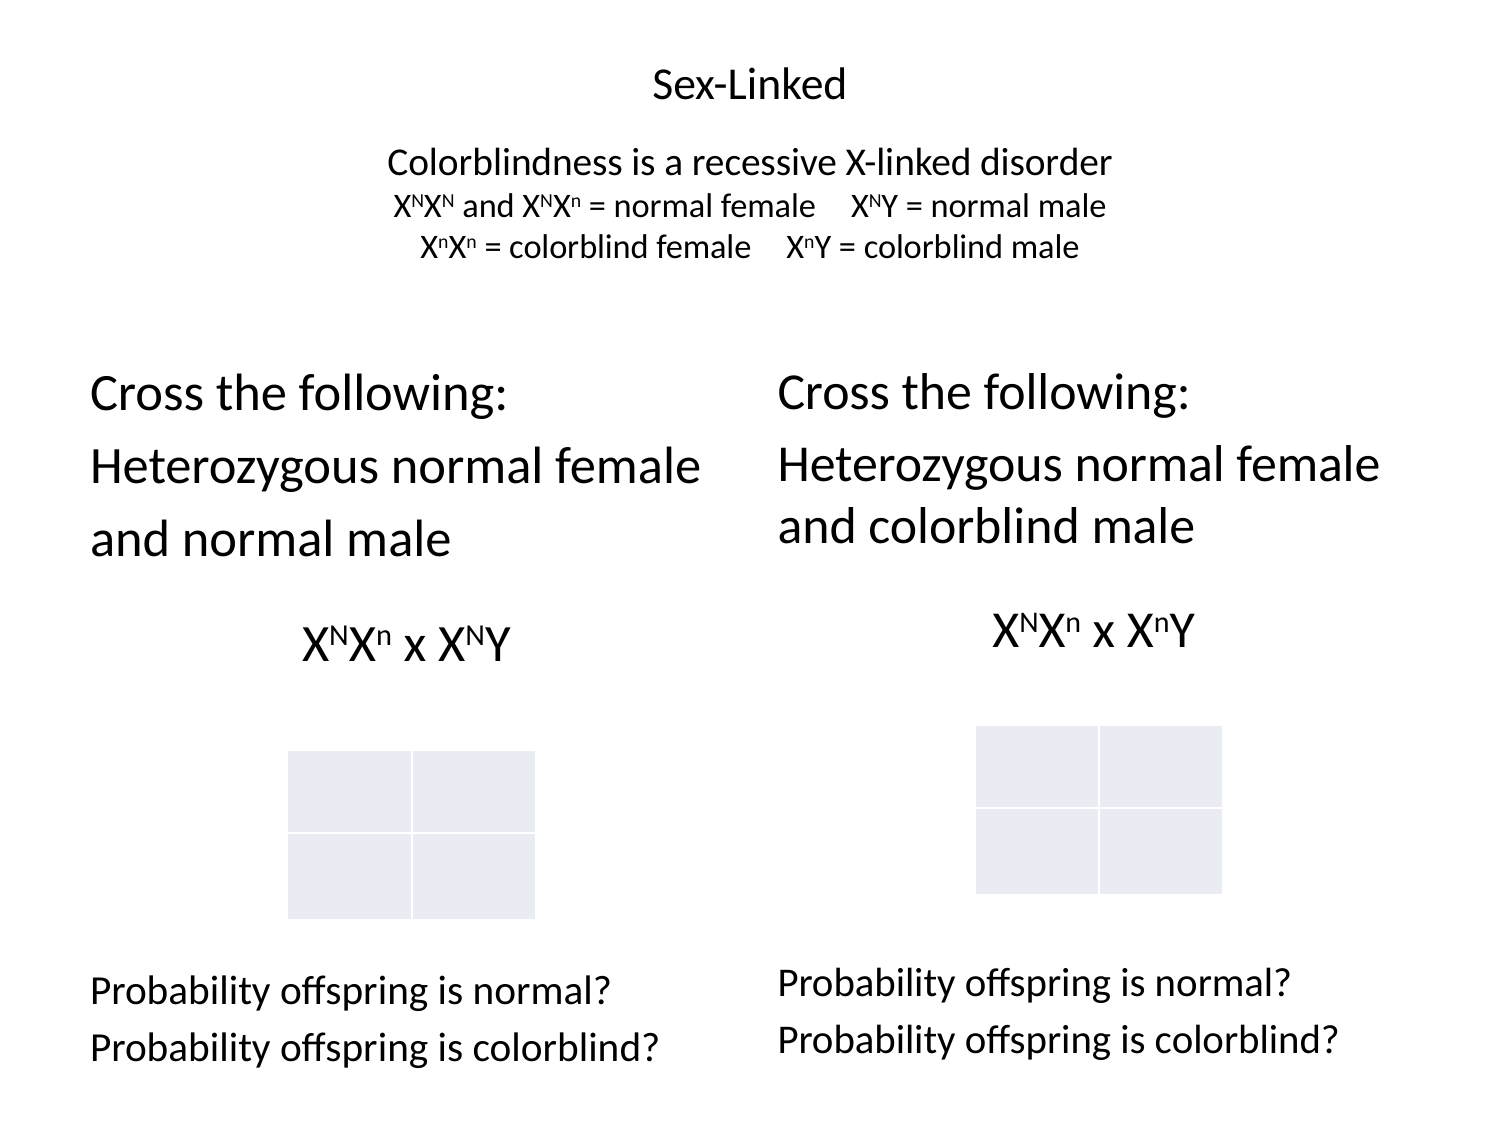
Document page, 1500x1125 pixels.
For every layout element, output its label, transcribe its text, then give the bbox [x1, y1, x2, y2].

list Cross the following: Heterozygous normal female and normal male XNXn x XNY Probability offspring is normal? Probability offspring is colorblind? [75, 350, 738, 1093]
table_header [1100, 726, 1222, 807]
table_header [976, 726, 1098, 807]
table_cell [976, 809, 1098, 894]
table_cell [413, 834, 535, 919]
list Cross the following: Heterozygous normal female and colorblind male XNXn x XnY Probability offspring is normal? Probability offspring is colorblind? [762, 350, 1425, 1080]
title Sex-Linked Colorblindness is a recessive X-linked disorder XNXN and XNXn = normal female XNY = normal male XnXn = colorblind female XnY = colorblind male [75, 45, 1425, 275]
table_cell [1100, 809, 1222, 894]
table_header [413, 751, 535, 832]
table_cell [288, 834, 411, 919]
table_header [288, 751, 411, 832]
